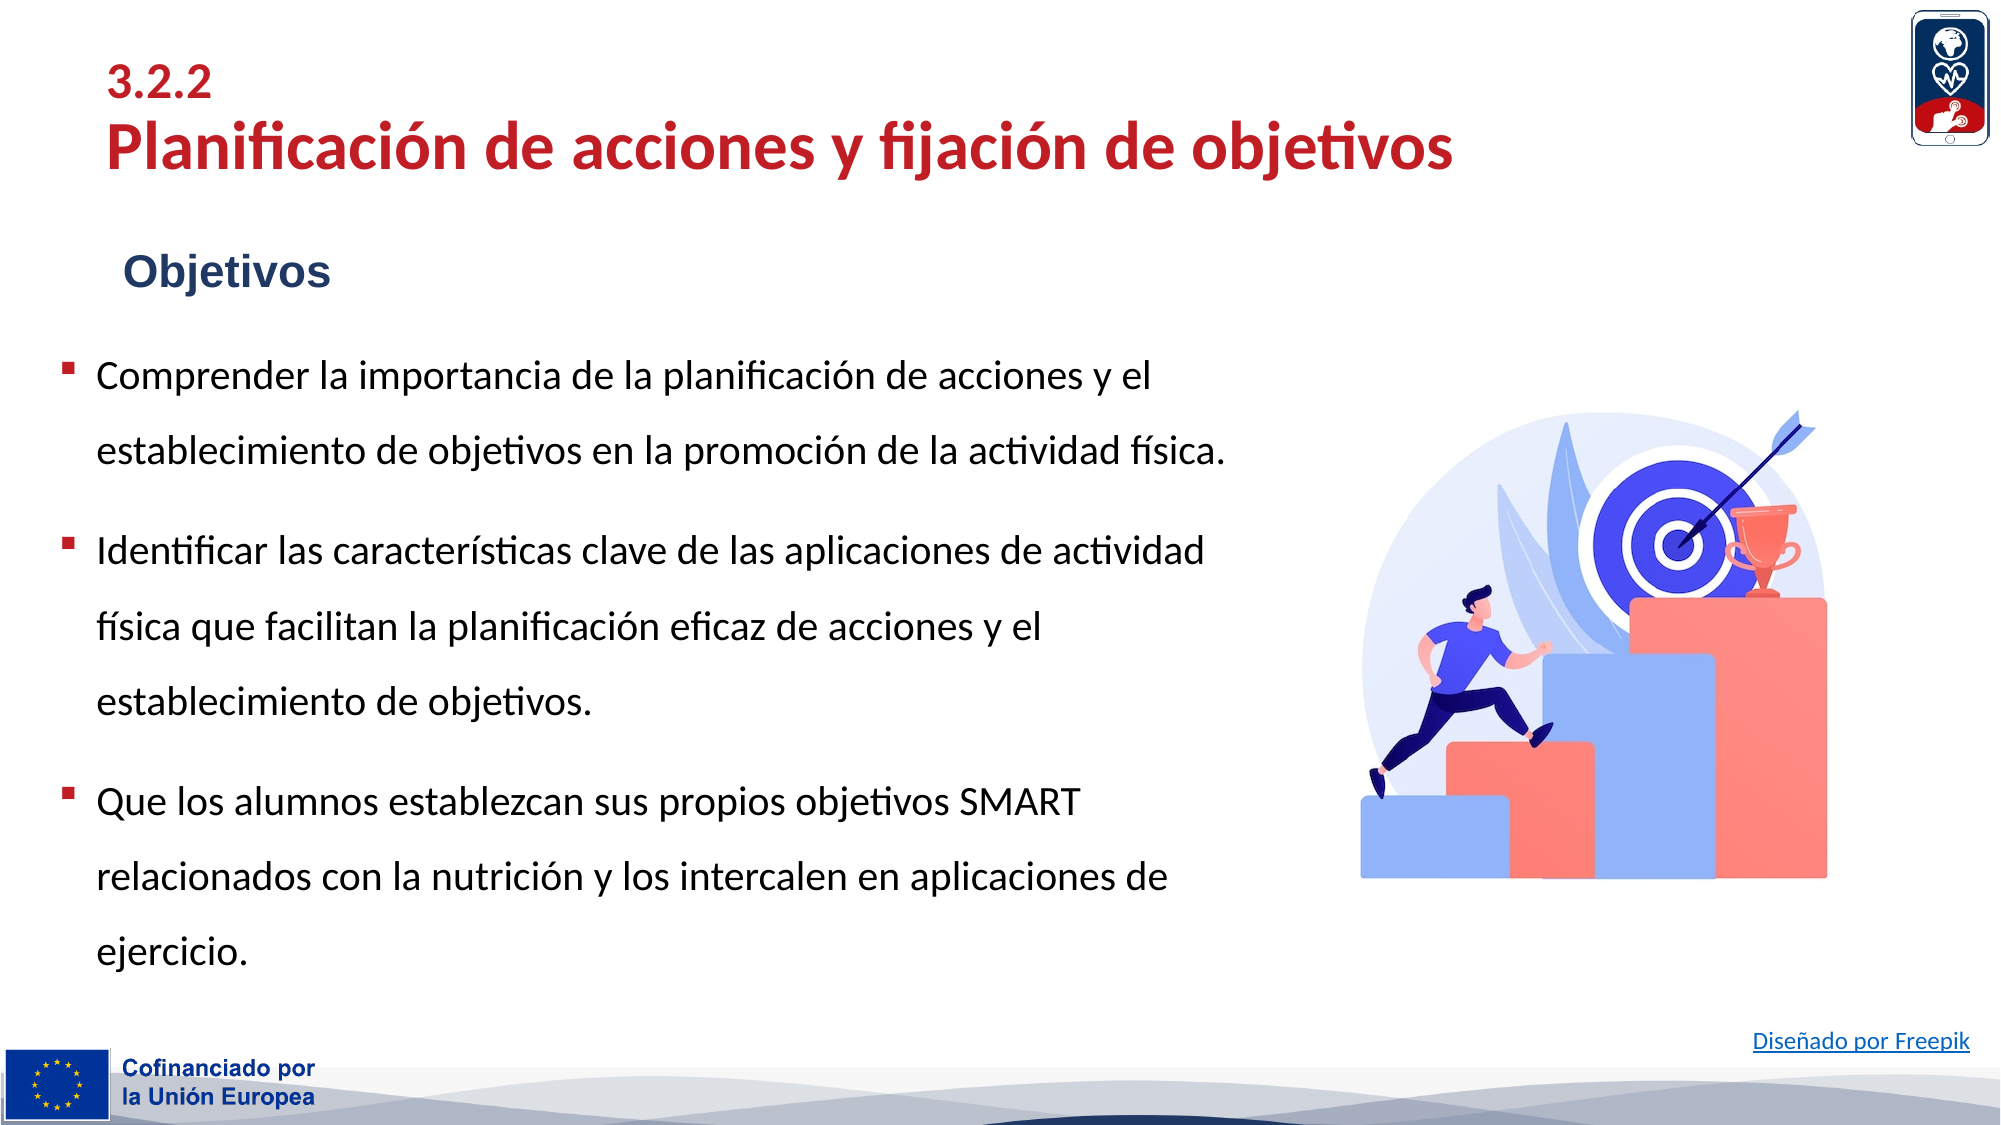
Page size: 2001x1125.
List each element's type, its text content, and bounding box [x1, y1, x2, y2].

picture [0, 1044, 2001, 1125]
list Objetivos [107, 222, 954, 305]
picture [1283, 333, 1904, 955]
text_box Diseñado por Freepik [984, 1016, 1985, 1062]
list Comprender la importancia de la planificación de acciones y el establecimiento de objetivos en la promoción de la actividad física. Identificar las características clave de las aplicaciones de actividad física que facilitan la planificación eficaz de acciones y el establecimiento de objetivos. Que los alumnos establezcan sus propios objetivos SMART relacionados con la nutrición y los intercalen en aplicaciones de ejercicio. [43, 315, 1284, 1063]
title 3.2.2 Planificación de acciones y fijación de objetivos [91, 46, 1817, 193]
picture [1911, 10, 1990, 146]
